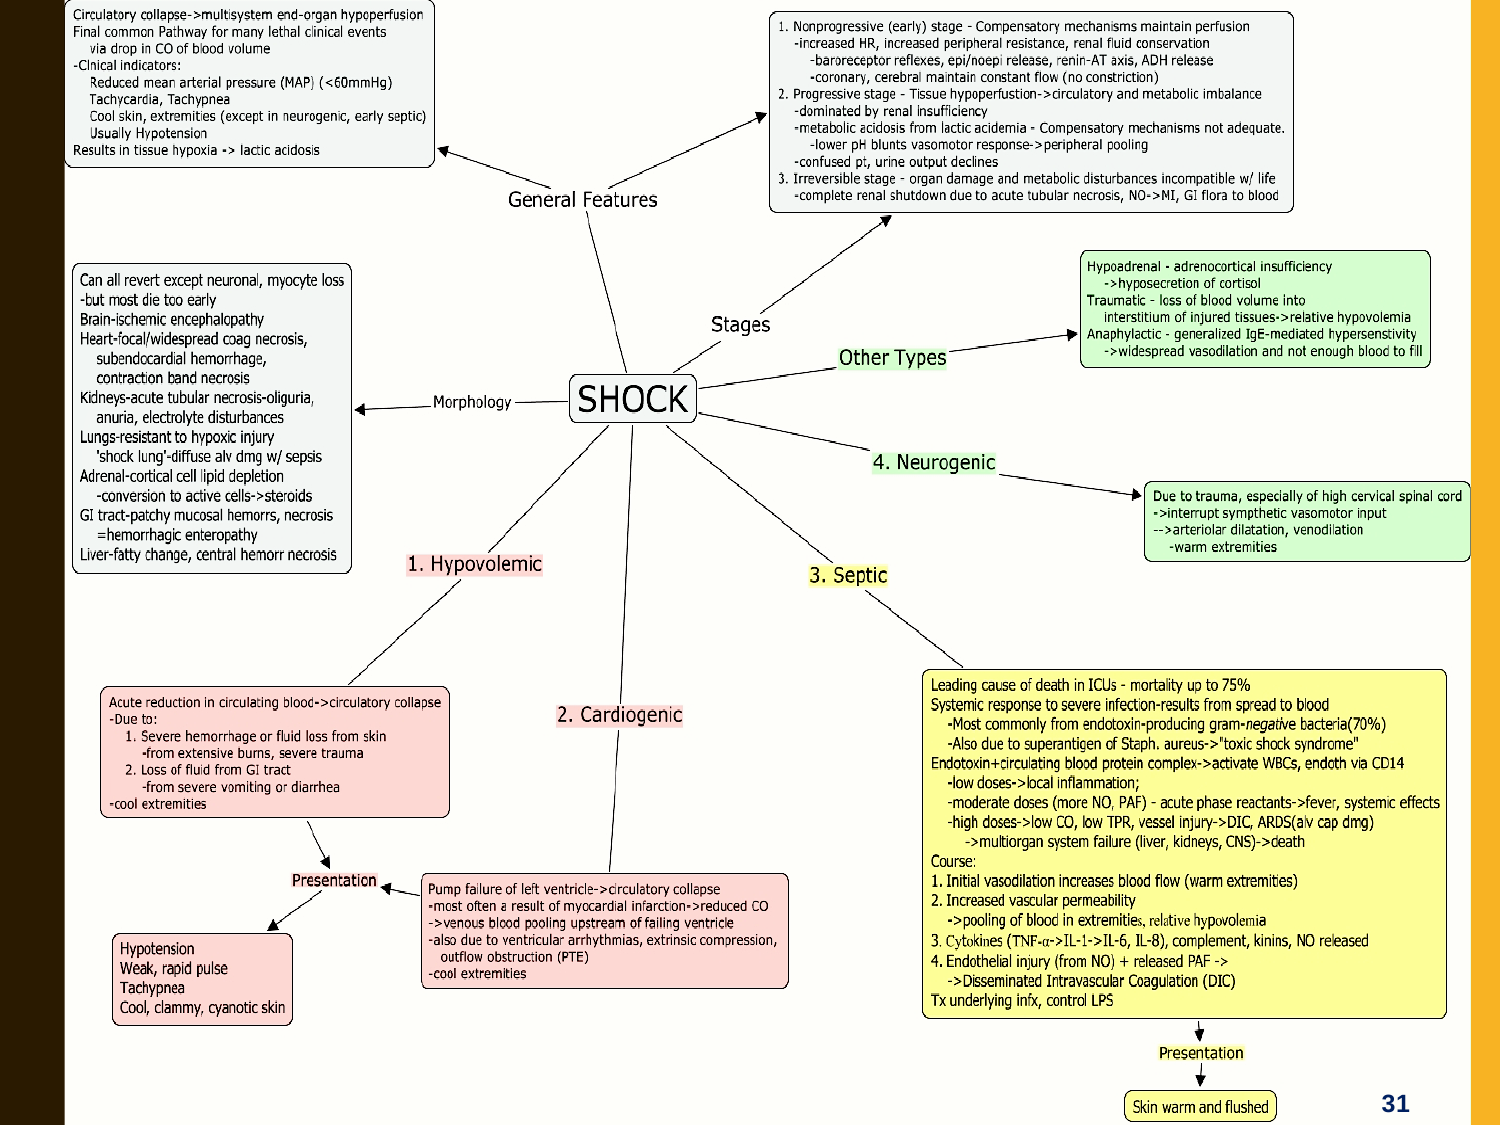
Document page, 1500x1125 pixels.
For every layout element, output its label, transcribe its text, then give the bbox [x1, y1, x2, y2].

text_box 31 [1379, 1087, 1413, 1118]
text_box [64, 0, 1471, 1125]
